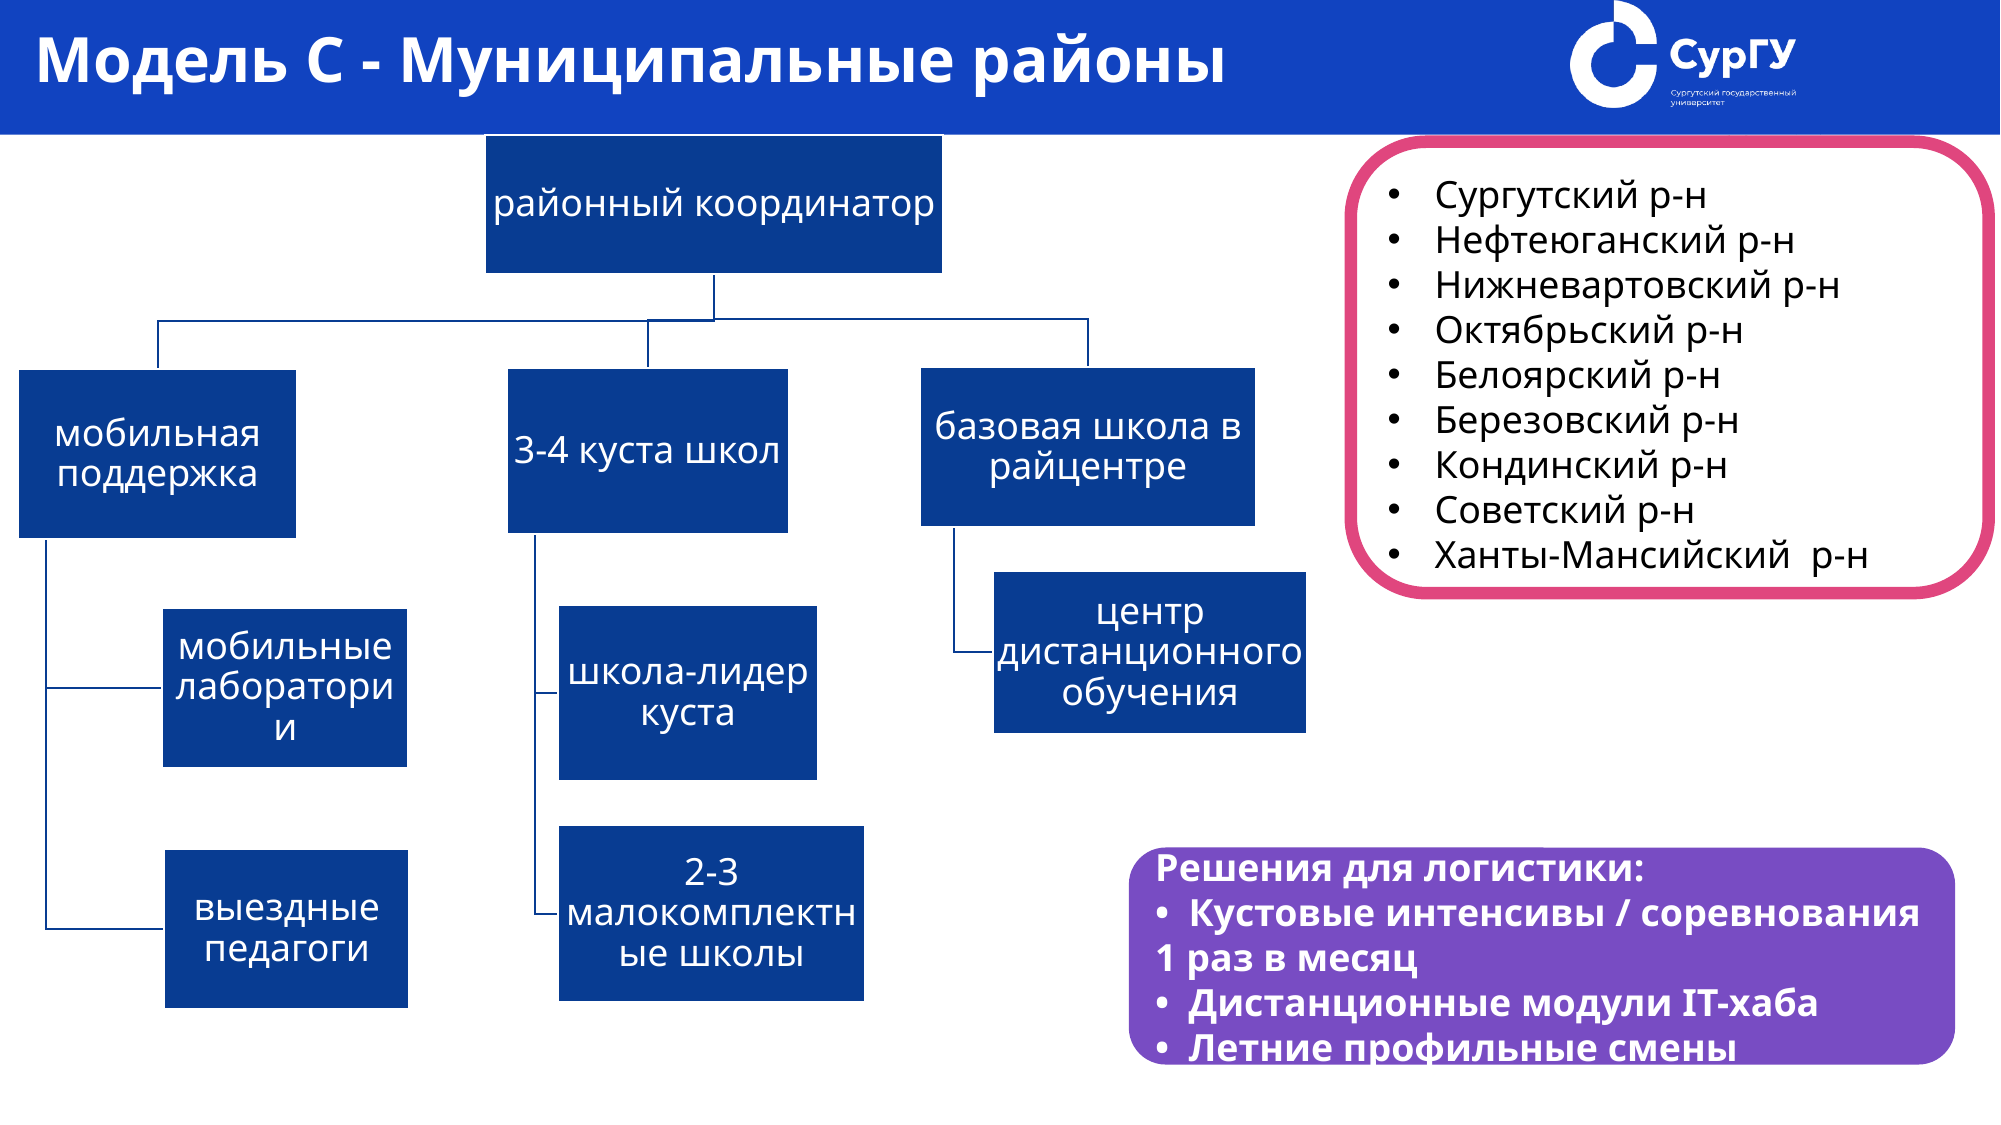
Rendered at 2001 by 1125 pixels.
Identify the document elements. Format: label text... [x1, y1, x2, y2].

picture [1570, 0, 1919, 136]
text_box [0, 0, 1694, 135]
text_box Модель C - Муниципальные районы [19, 7, 1591, 118]
text_box Решения для логистики: • Кустовые интенсивы / соревнования 1 раз в месяц • Дистанционные модули IT-хаба • Летние профильные смены [1646, 847, 1956, 1065]
text_box Сургутский р-н Нефтеюганский р-н Нижневартовский р-н Октябрьский р-н Белоярский р-н Березовский р-н Кондинский р-н Советский р-н Ханты-Мансийский р-н [1646, 140, 1990, 595]
text_box [1796, 0, 2000, 135]
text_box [17, 134, 1646, 1081]
